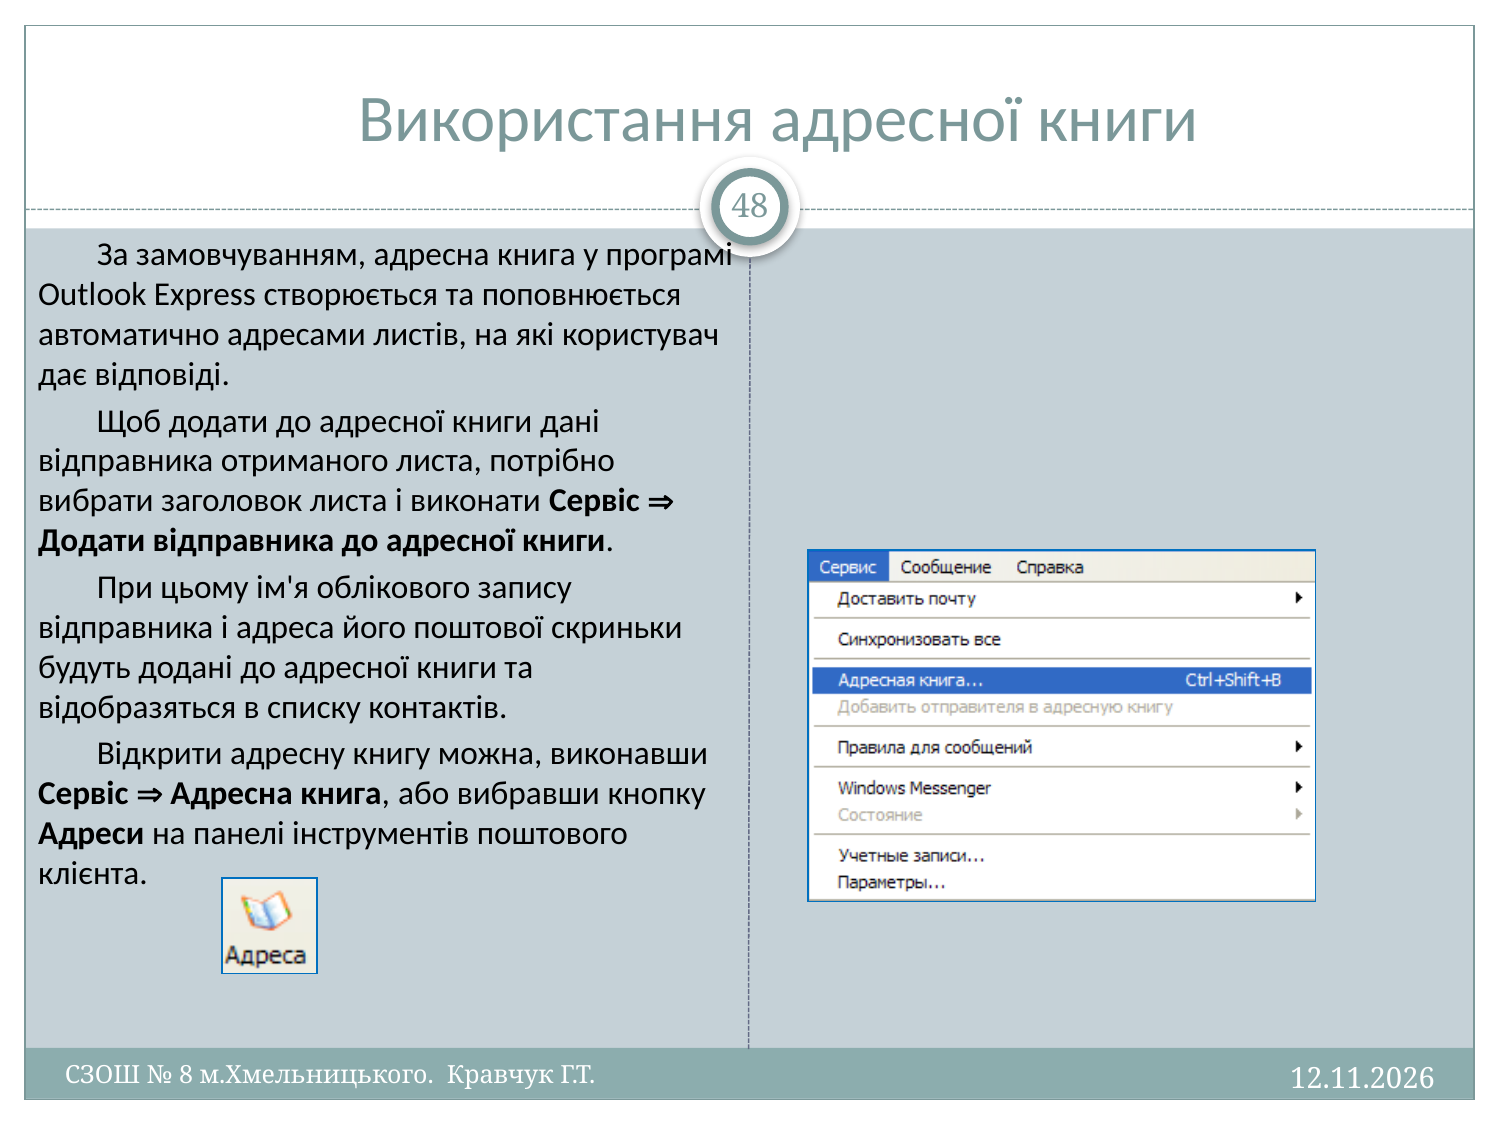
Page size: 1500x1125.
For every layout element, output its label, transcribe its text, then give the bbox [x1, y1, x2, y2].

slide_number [950, 1051, 1450, 1112]
picture [222, 878, 317, 973]
slide_number 48 [712, 170, 788, 243]
list За замовчуванням, адресна книга у програмі Outlook Express створюється та поповнюється автоматично адресами листів, на які користувач дає відповіді. Щоб додати до адресної книги дані відправника отриманого листа, потрібно вибрати заголовок листа і виконати Сервіс  Додати відправника до адресної книги. При цьому ім'я облікового запису відправника і адреса його поштової скриньки будуть додані до адресної книги та відобразяться в списку контактів. Відкрити адресну книгу можна, виконавши Сервіс  Адресна книга, або вибравши кнопку Адреси на панелі інструментів поштового клієнта. [23, 224, 750, 1043]
footer СЗОШ № 8 м.Хмельницького. Кравчук Г.Т. [50, 1051, 638, 1112]
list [808, 550, 1315, 901]
title Використання адресної книги [49, 37, 1450, 162]
